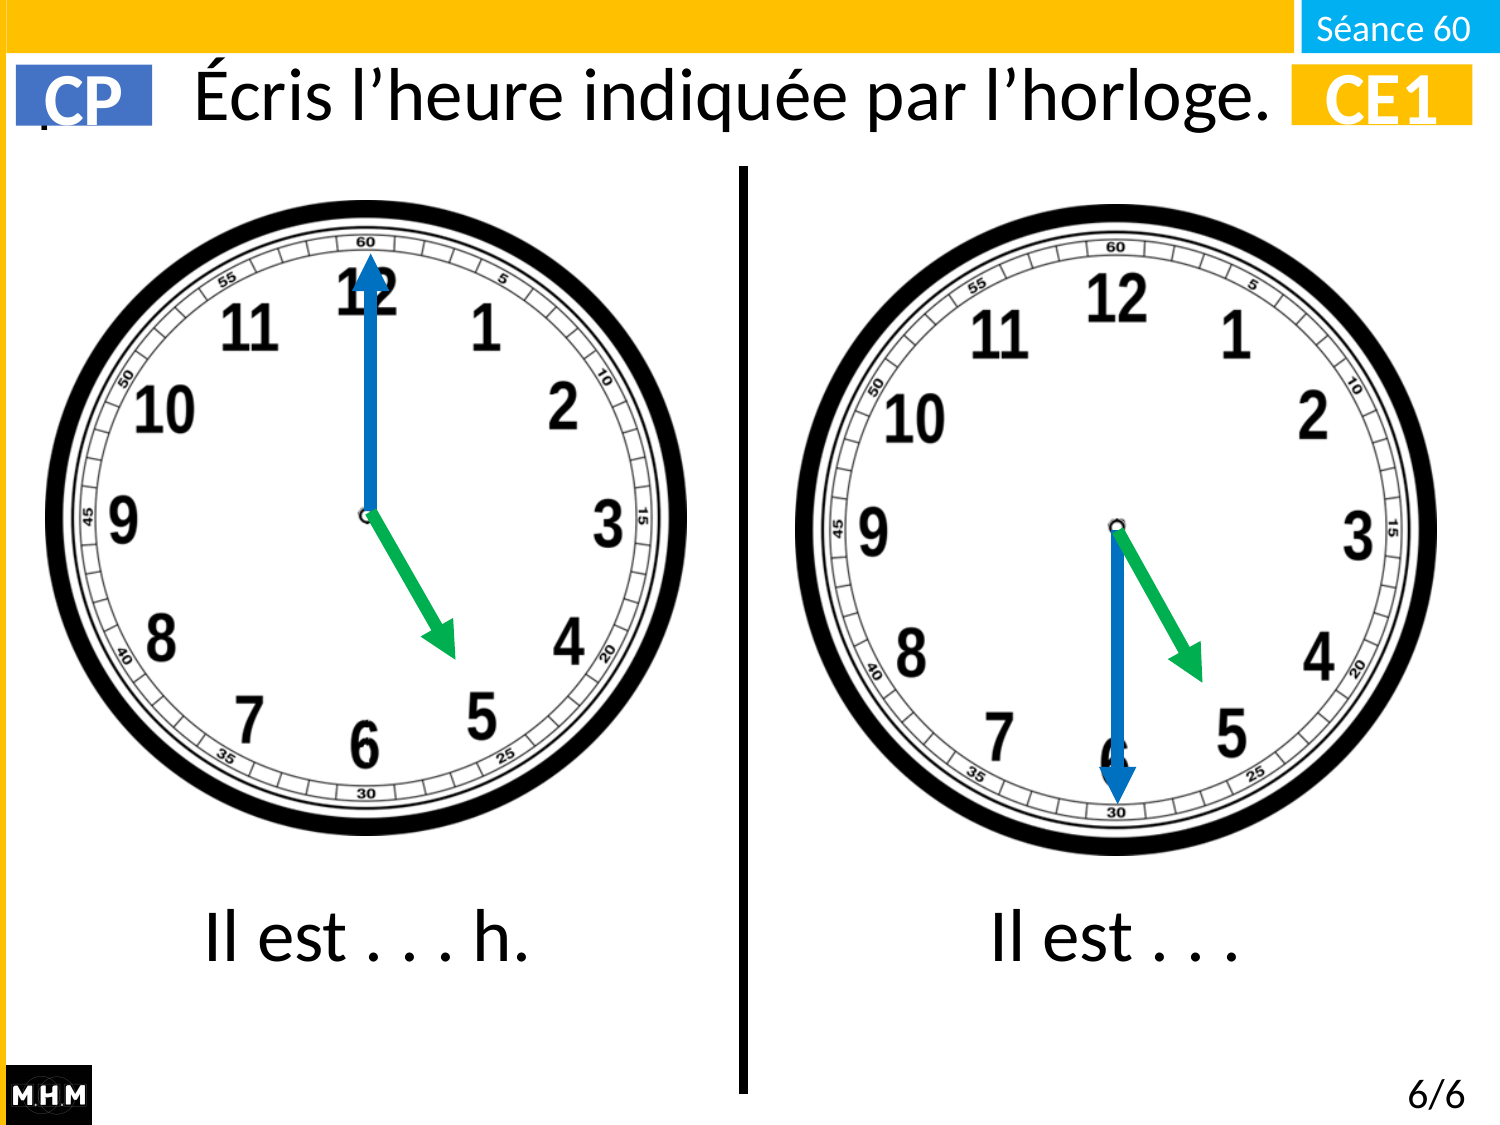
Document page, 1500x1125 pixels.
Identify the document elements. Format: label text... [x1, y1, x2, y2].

text_box CP [15, 64, 153, 127]
text_box CE1 [1291, 63, 1474, 126]
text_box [45, 200, 687, 836]
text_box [795, 204, 1437, 856]
picture [6, 1065, 92, 1125]
list 6/6 [1373, 1064, 1500, 1125]
text_box Il est . . . [974, 888, 1366, 988]
text_box Il est . . . h. [189, 887, 580, 987]
title Écris l’heure indiquée par l’horloge. [178, 46, 1473, 146]
